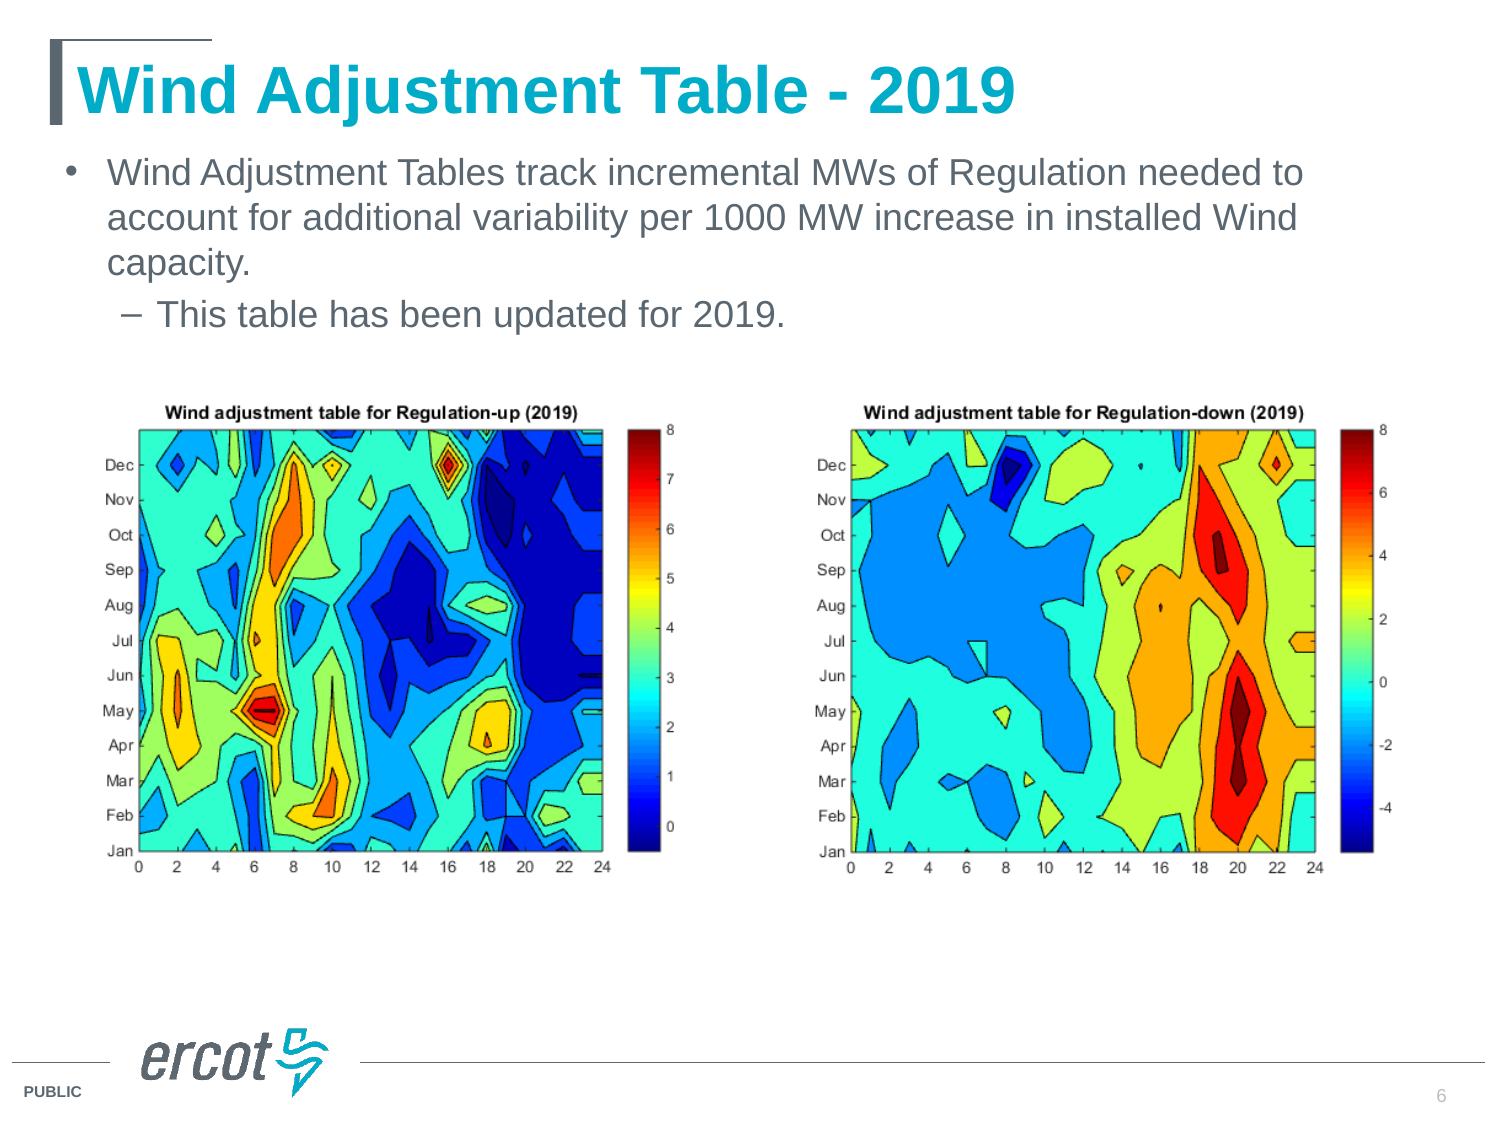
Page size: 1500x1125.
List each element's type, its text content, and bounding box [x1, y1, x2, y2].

list Wind Adjustment Tables track incremental MWs of Regulation needed to account for additional variability per 1000 MW increase in installed Wind capacity. This table has been updated for 2019. [50, 140, 1450, 972]
picture [137, 1024, 332, 1100]
picture [62, 392, 751, 909]
picture [774, 392, 1463, 909]
title Wind Adjustment Table - 2019 [62, 39, 1450, 125]
